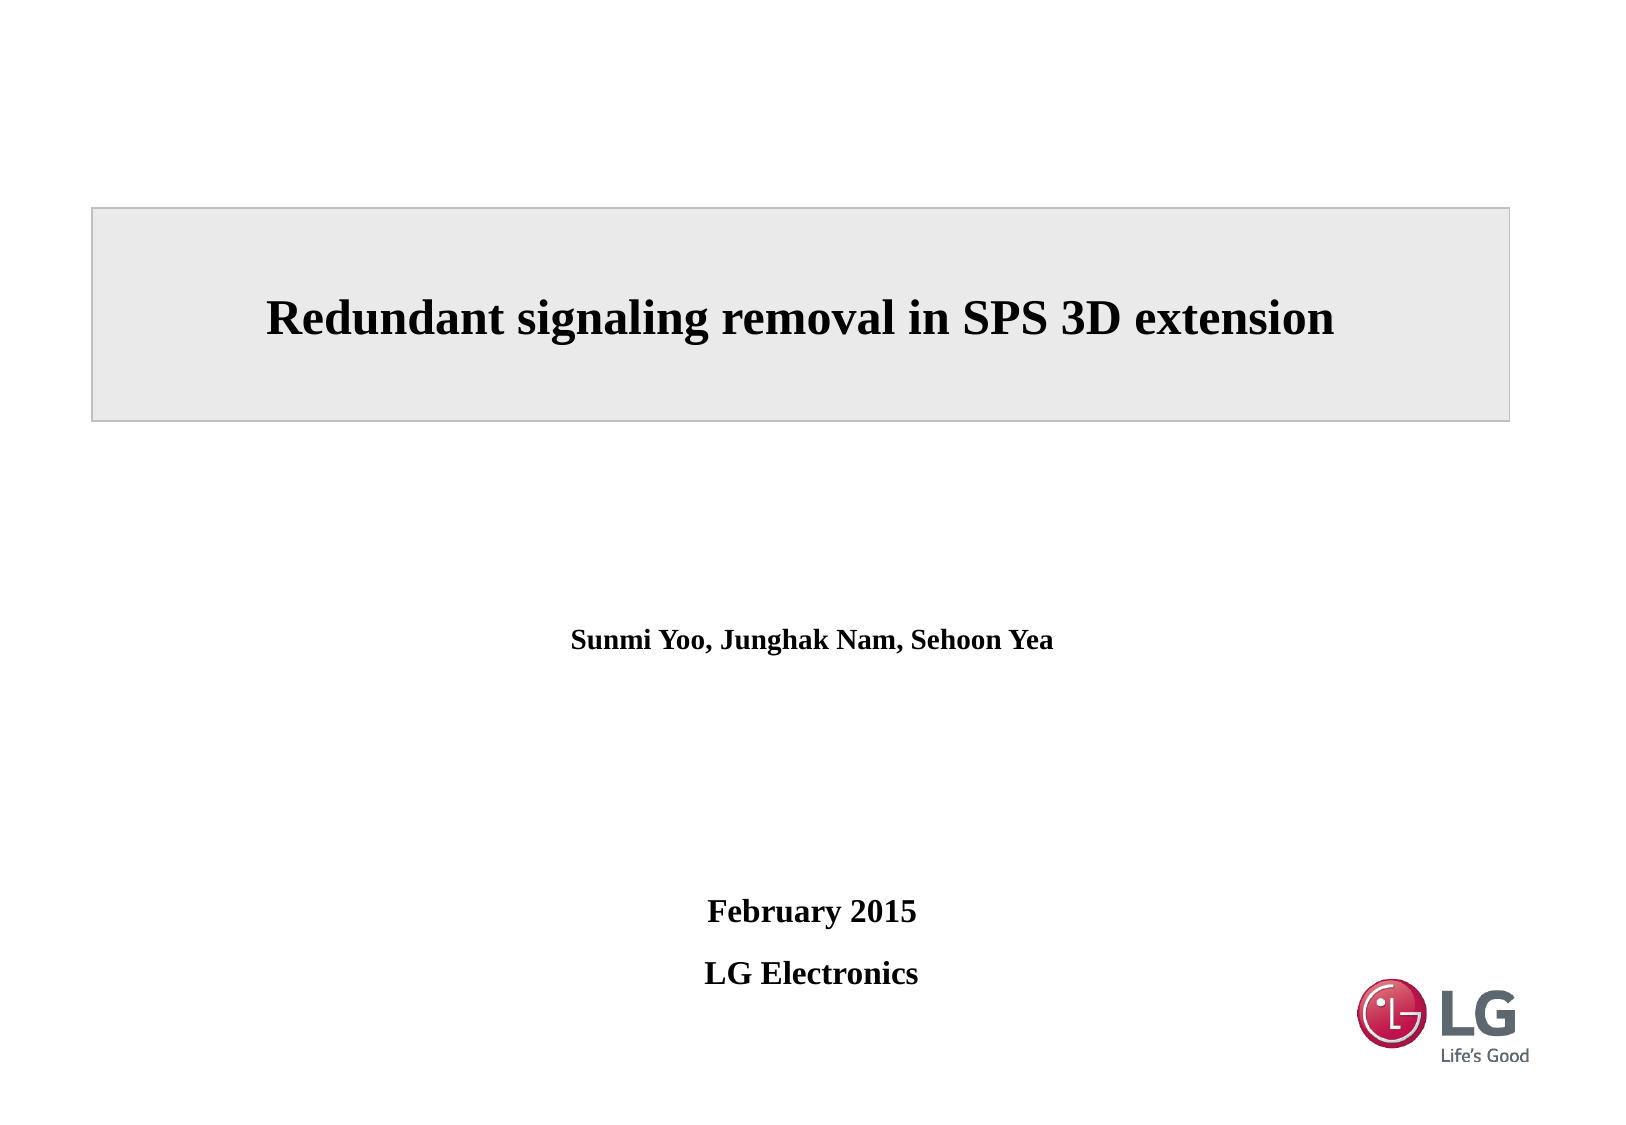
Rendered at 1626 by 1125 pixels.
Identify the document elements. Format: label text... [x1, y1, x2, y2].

text_box February 2015 [654, 882, 970, 937]
picture [1355, 971, 1531, 1065]
text_box Sunmi Yoo, Junghak Nam, Sehoon Yea [0, 609, 1625, 663]
text_box LG Electronics [651, 944, 972, 999]
text_box Redundant signaling removal in SPS 3D extension [91, 208, 1510, 421]
